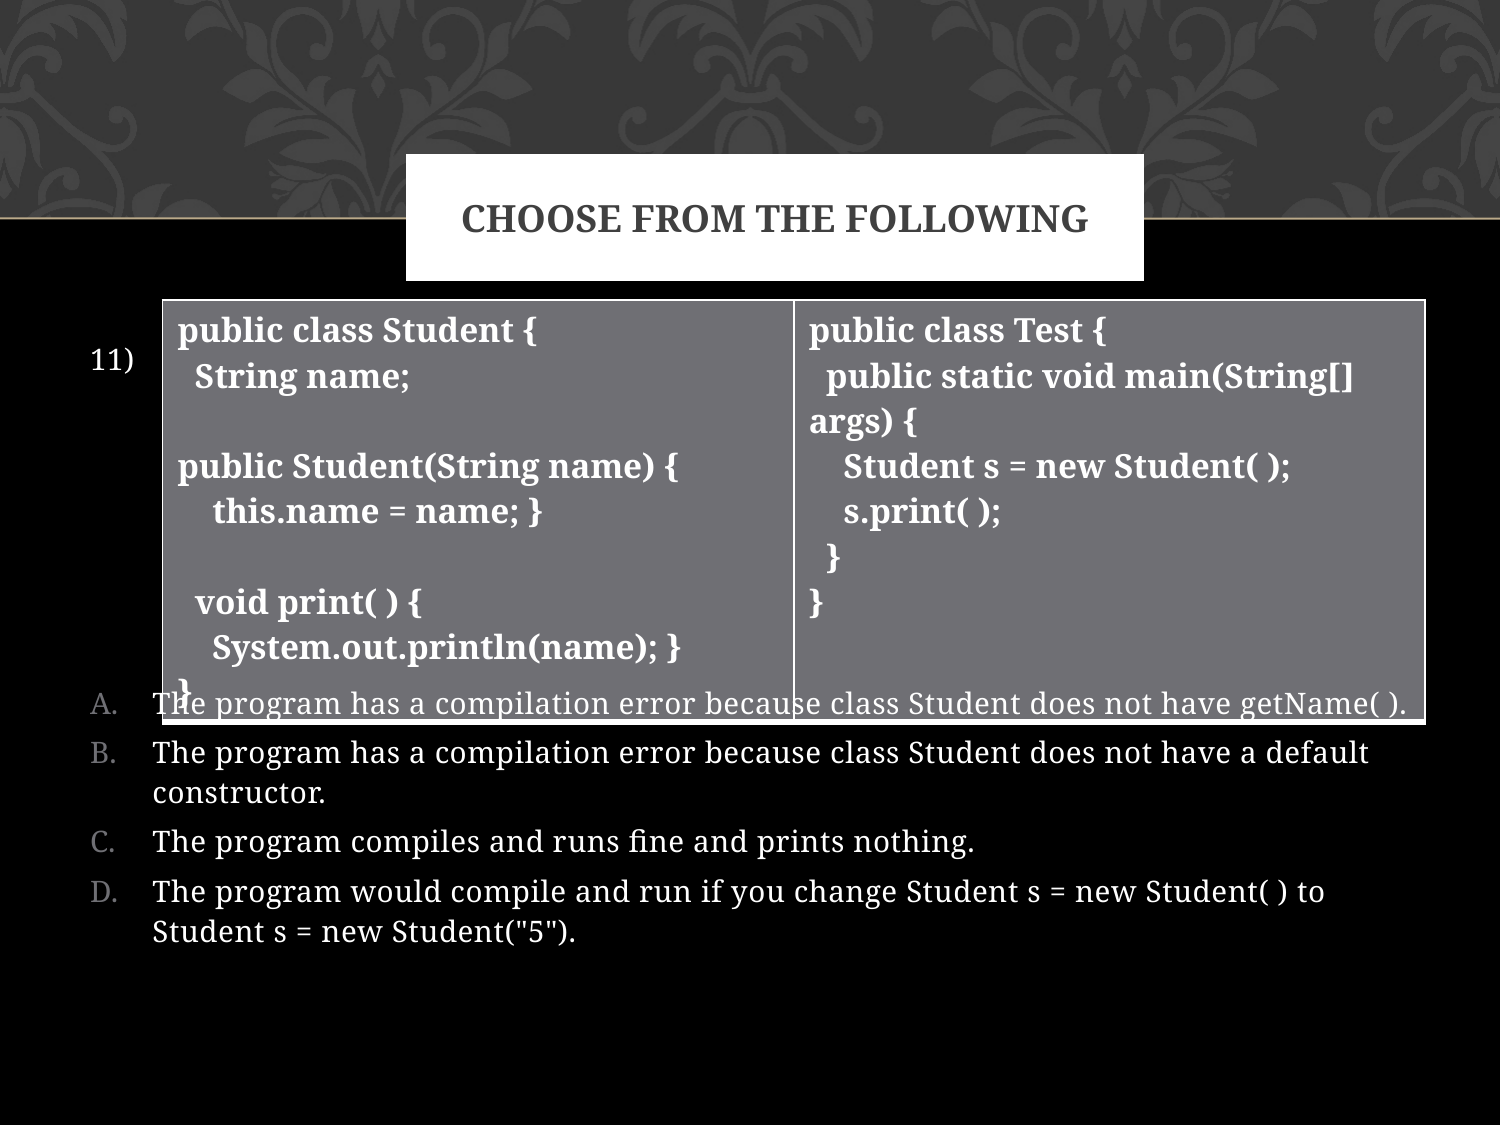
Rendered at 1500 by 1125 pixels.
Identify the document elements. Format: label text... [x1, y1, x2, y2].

table_header public class Test { public static void main(String[] args) { Student s = new Student( ); s.print( ); } } [795, 301, 1424, 331]
table_header public class Student { String name; public Student(String name) { this.name = name; } void print( ) { System.out.println(name); } } [163, 301, 793, 331]
title Choose FROM the following [406, 154, 1144, 281]
list 11) The program has a compilation error because class Student does not have getName( ). The program has a compilation error because class Student does not have a default constructor. The program compiles and runs fine and prints nothing. The program would compile and run if you change Student s = new Student( ) to Student s = new Student("5"). [75, 331, 1425, 1000]
